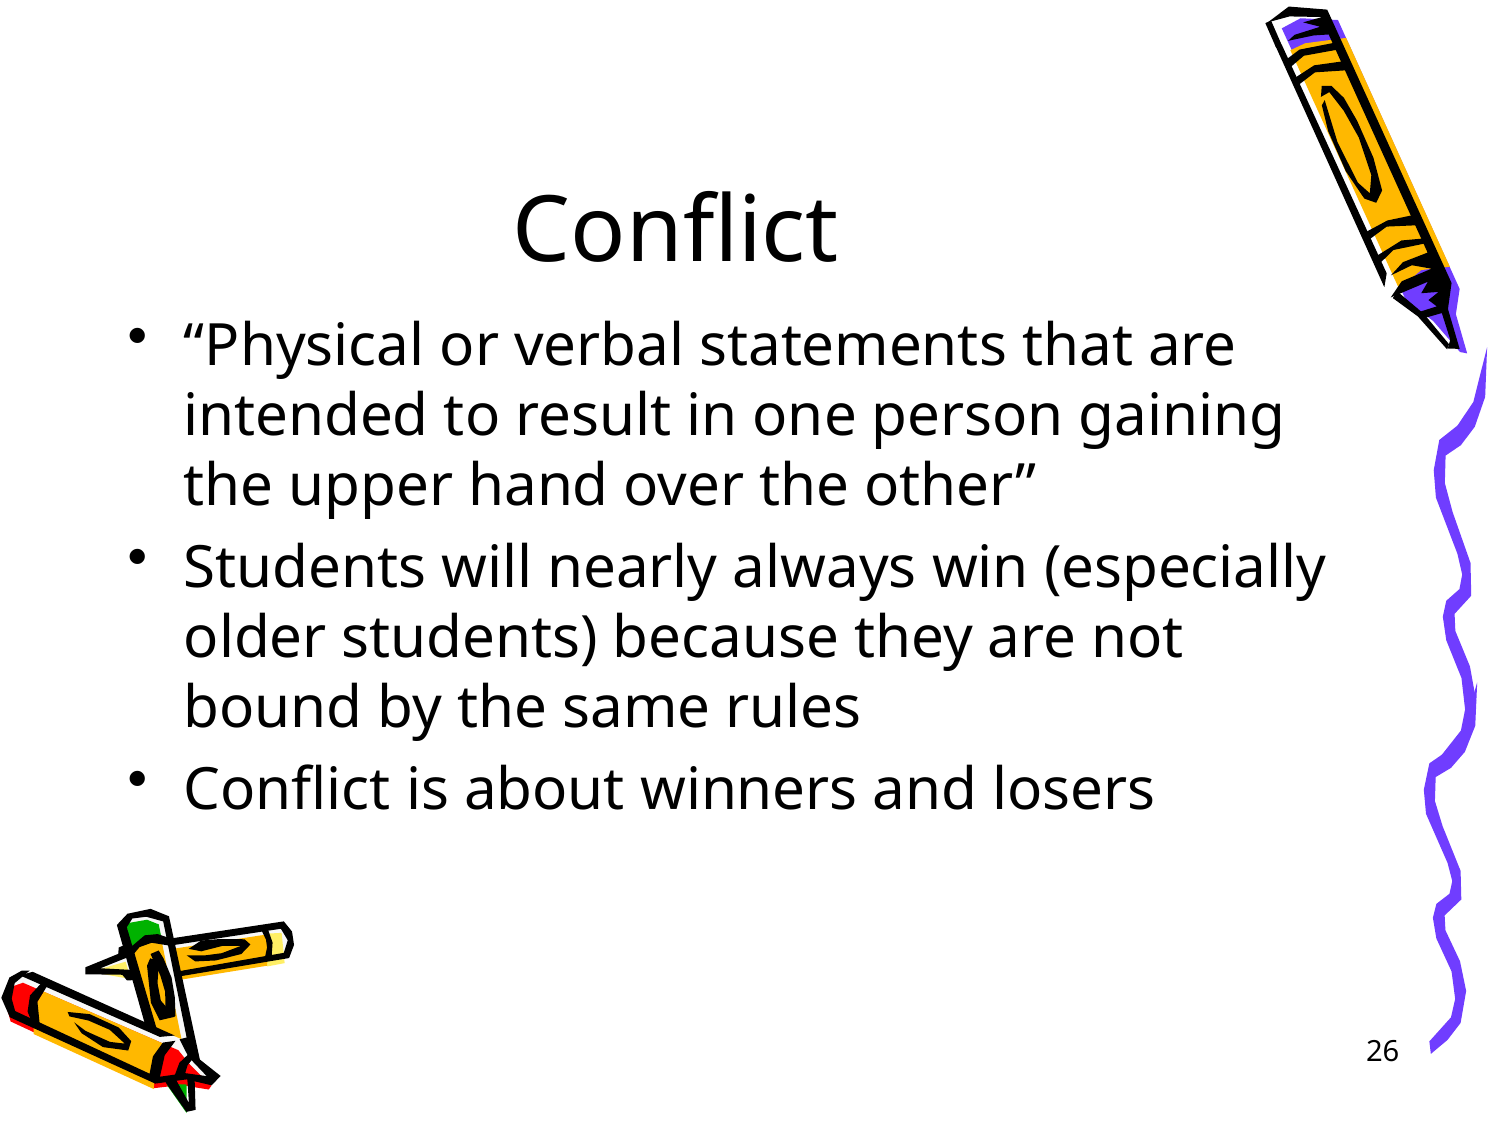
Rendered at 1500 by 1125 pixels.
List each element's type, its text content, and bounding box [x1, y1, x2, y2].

title Conflict [112, 24, 1240, 288]
slide_number 26 [1101, 1024, 1415, 1101]
list “Physical or verbal statements that are intended to result in one person gaining the upper hand over the other” Students will nearly always win (especially older students) because they are not bound by the same rules Conflict is about winners and losers [112, 299, 1376, 901]
